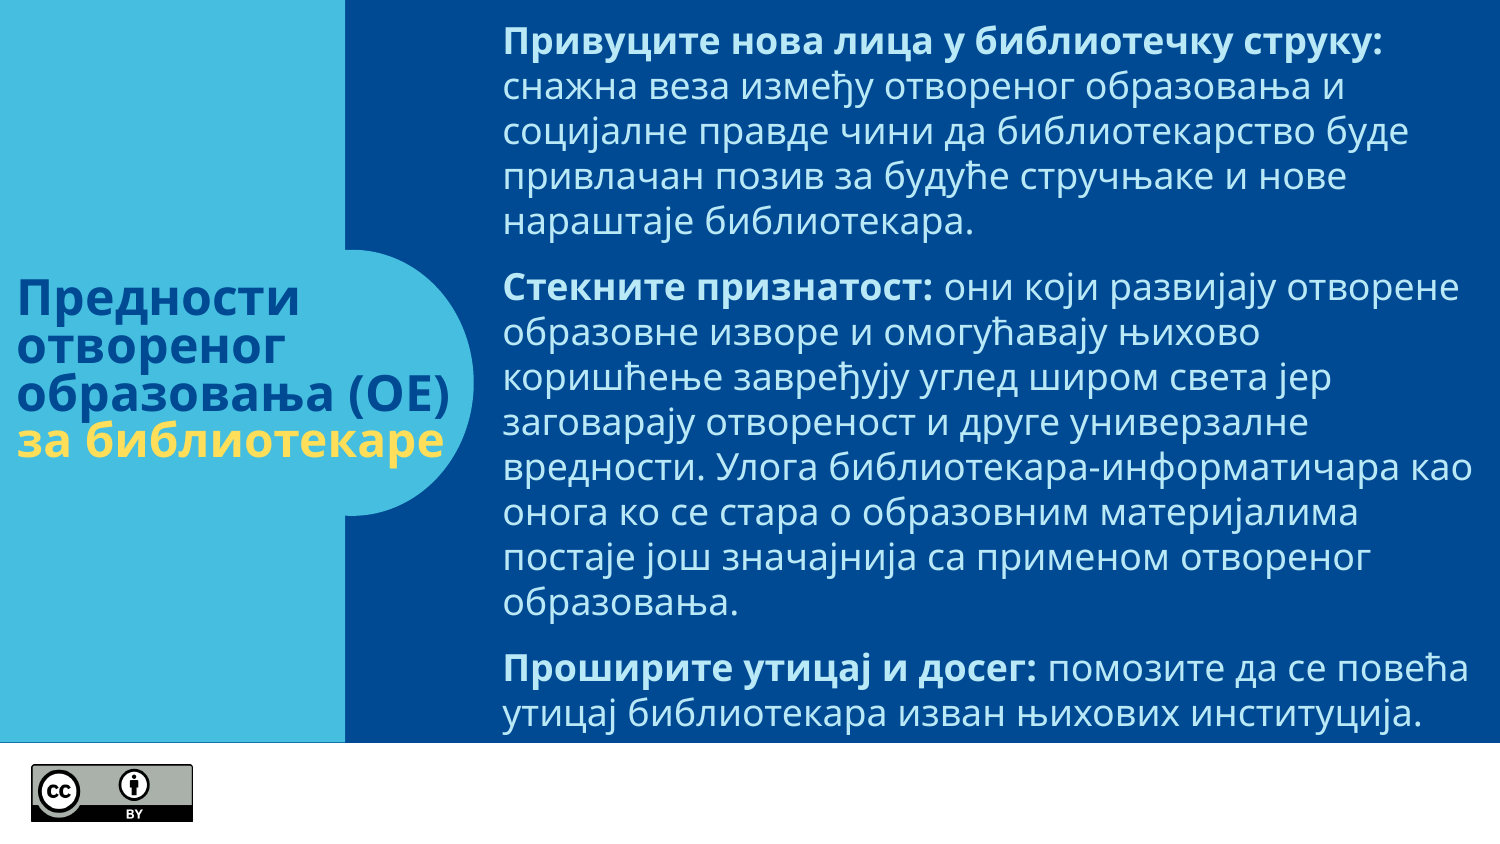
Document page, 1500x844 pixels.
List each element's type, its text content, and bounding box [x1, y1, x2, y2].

picture [31, 764, 193, 822]
text_box [272, 483, 433, 516]
text_box [301, 249, 404, 262]
text_box Предности отвореног образовања (ОЕ) за библиотекаре [1, 262, 488, 483]
text_box Привуците нова лица у библиотечку струку: снажна веза између отвореног образовања и социјалне правде чини да библиотекарство буде привлачан позив за будуће стручњаке и нове нараштаје библиотекара. Стекните признатост: они који развијају отворене образовне изворе и омогућавају њихово коришћење завређују углед широм света јер заговарају отвореност и друге универзалне вредности. Улога библиотекара-информатичара као онога ко се стара о образовним материјалима постаје још значајнија са применом отвореног образовања. Проширите утицај и досег: помозите да се повећа утицај библиотекара изван њихових институција. [487, 1, 1500, 741]
text_box [0, 750, 1500, 844]
text_box [0, 0, 346, 742]
